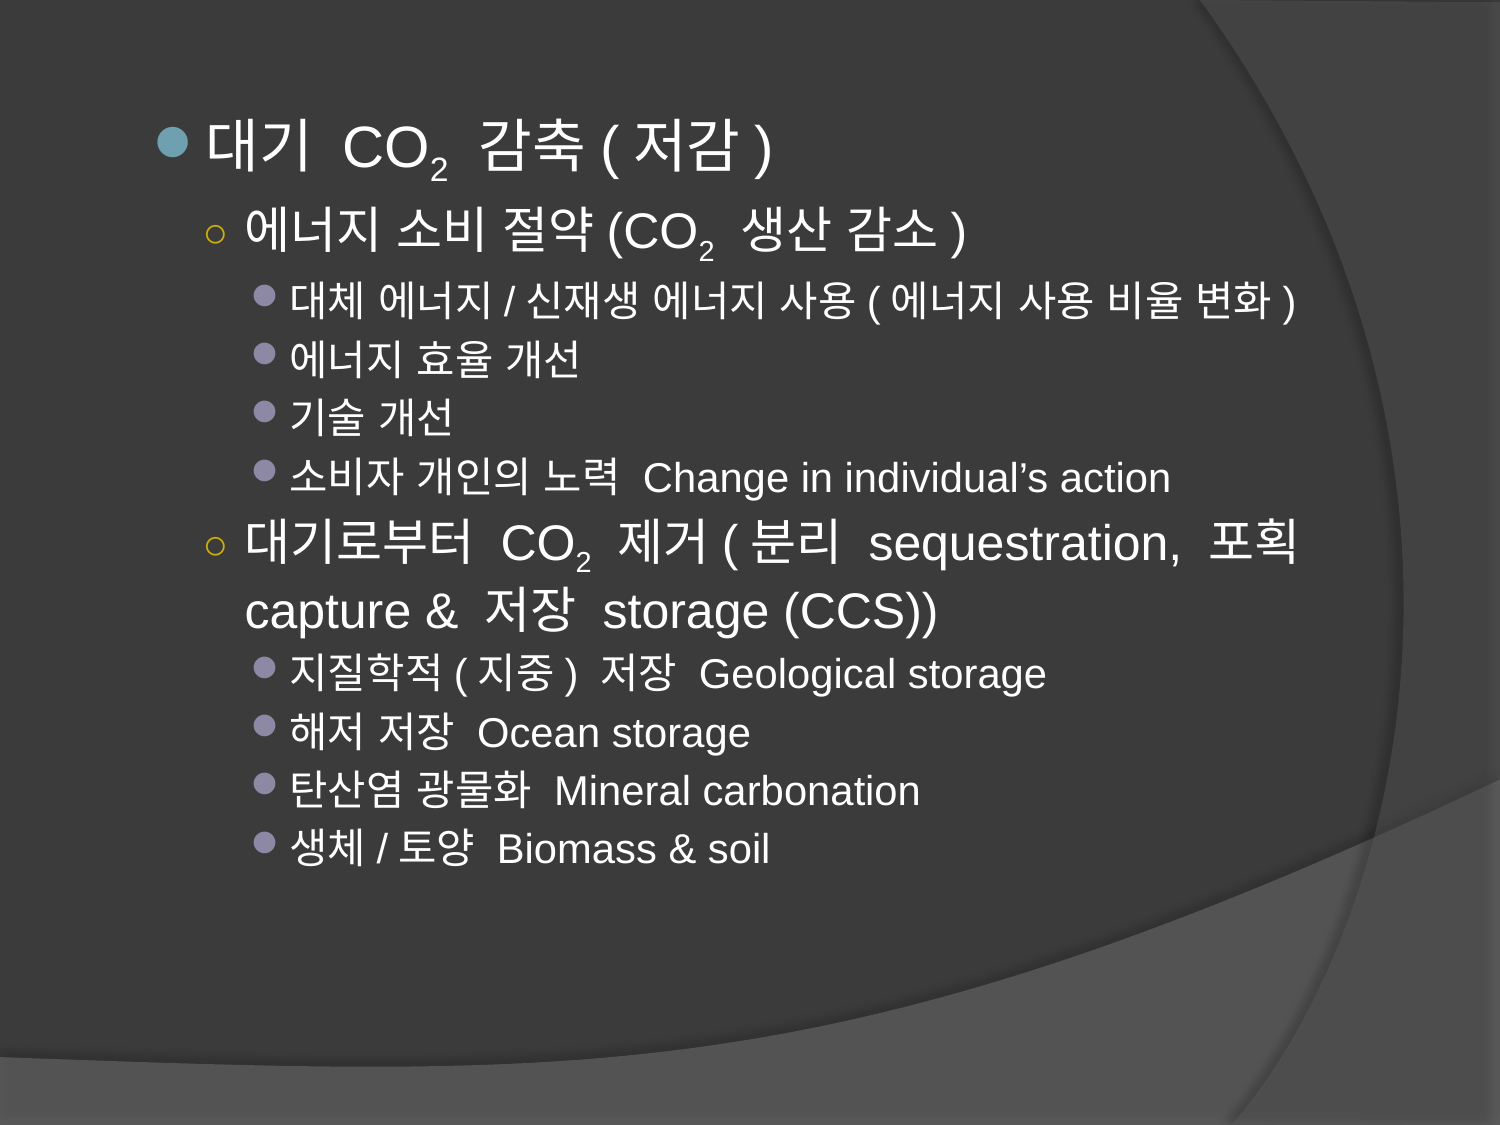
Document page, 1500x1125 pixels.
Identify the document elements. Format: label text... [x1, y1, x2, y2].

list 대기 CO2 감축(저감) 에너지 소비 절약(CO2 생산 감소) 대체 에너지/신재생 에너지 사용(에너지 사용 비율 변화) 에너지 효율 개선 기술 개선 소비자 개인의 노력 Change in individual’s action 대기로부터 CO2 제거(분리 sequestration, 포획 capture & 저장 storage (CCS)) 지질학적(지중) 저장 Geological storage 해저 저장 Ocean storage 탄산염 광물화 Mineral carbonation 생체/토양 Biomass & soil [64, 101, 1412, 1071]
